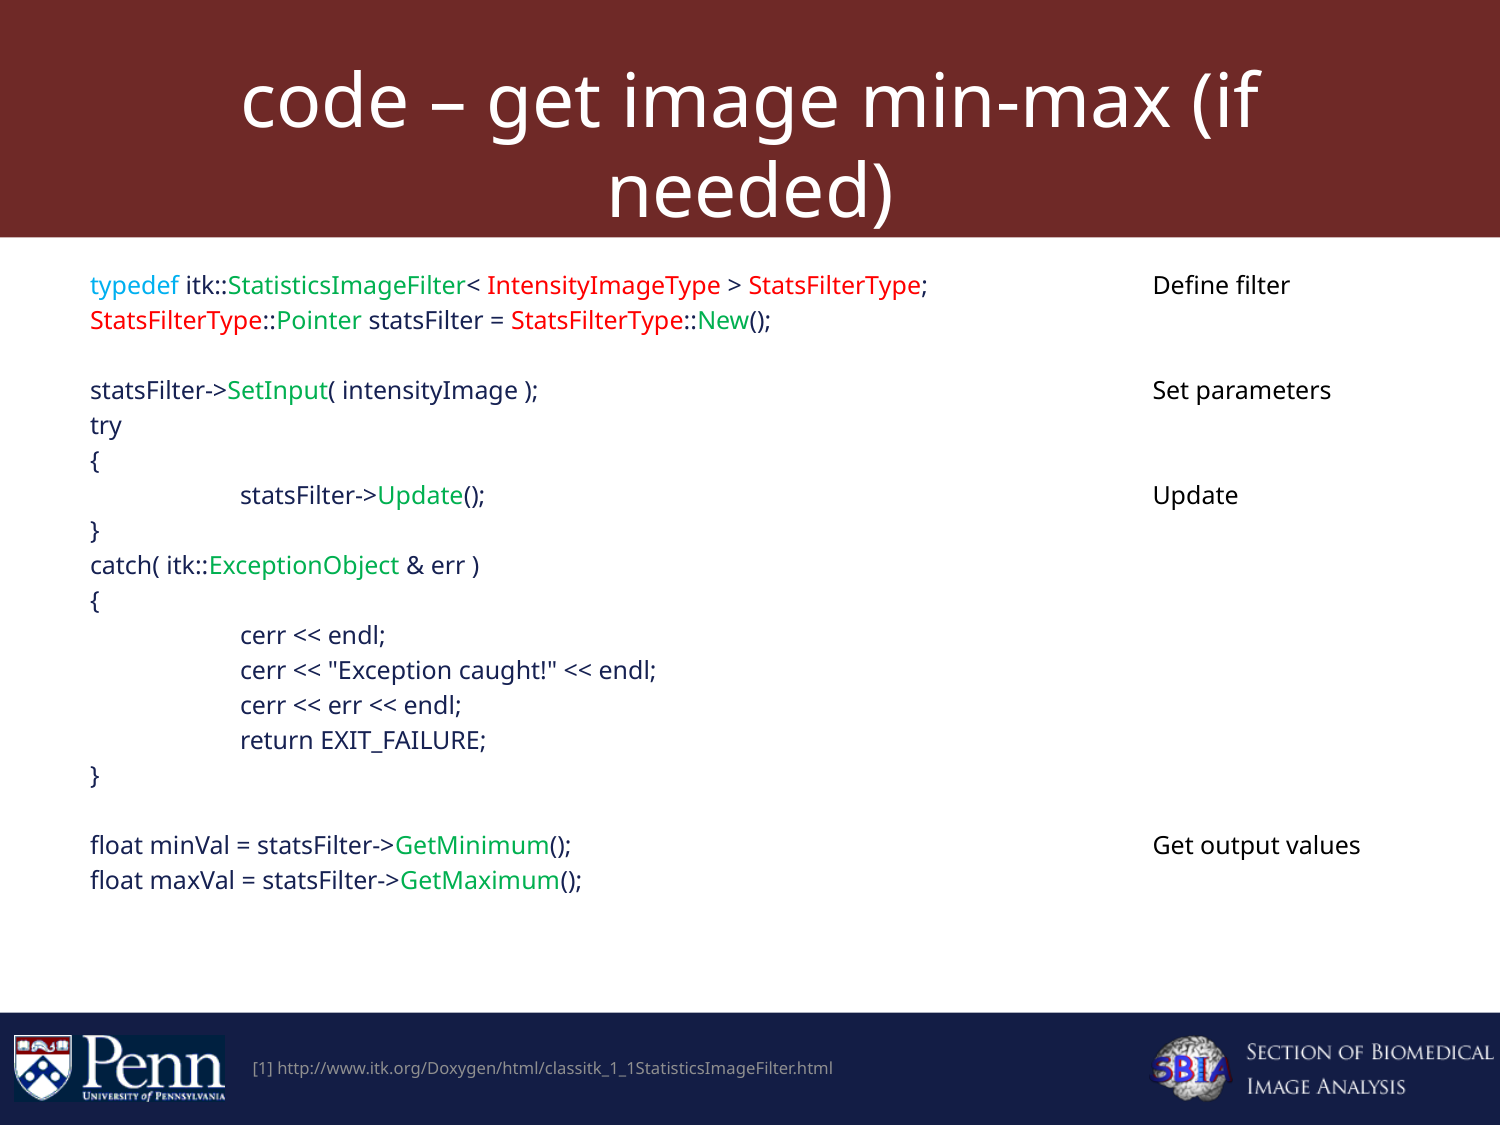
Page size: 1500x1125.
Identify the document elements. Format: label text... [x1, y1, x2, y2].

title code – get image min-max (if needed) [75, 45, 1425, 238]
picture [14, 1035, 225, 1102]
list Define filter Set parameters Update Get output values [1137, 262, 1425, 1013]
picture [1149, 1034, 1494, 1103]
footer [1] http://www.itk.org/Doxygen/html/classitk_1_1StatisticsImageFilter.html [237, 1037, 1038, 1098]
list typedef itk::StatisticsImageFilter< IntensityImageType > StatsFilterType; StatsFilterType::Pointer statsFilter = StatsFilterType::New(); statsFilter->SetInput( intensityImage ); try { statsFilter->Update(); } catch( itk::ExceptionObject & err ) { cerr << endl; cerr << "Exception caught!" << endl; cerr << err << endl; return EXIT_FAILURE; } float minVal = statsFilter->GetMinimum(); float maxVal = statsFilter->GetMaximum(); [75, 262, 1100, 1013]
